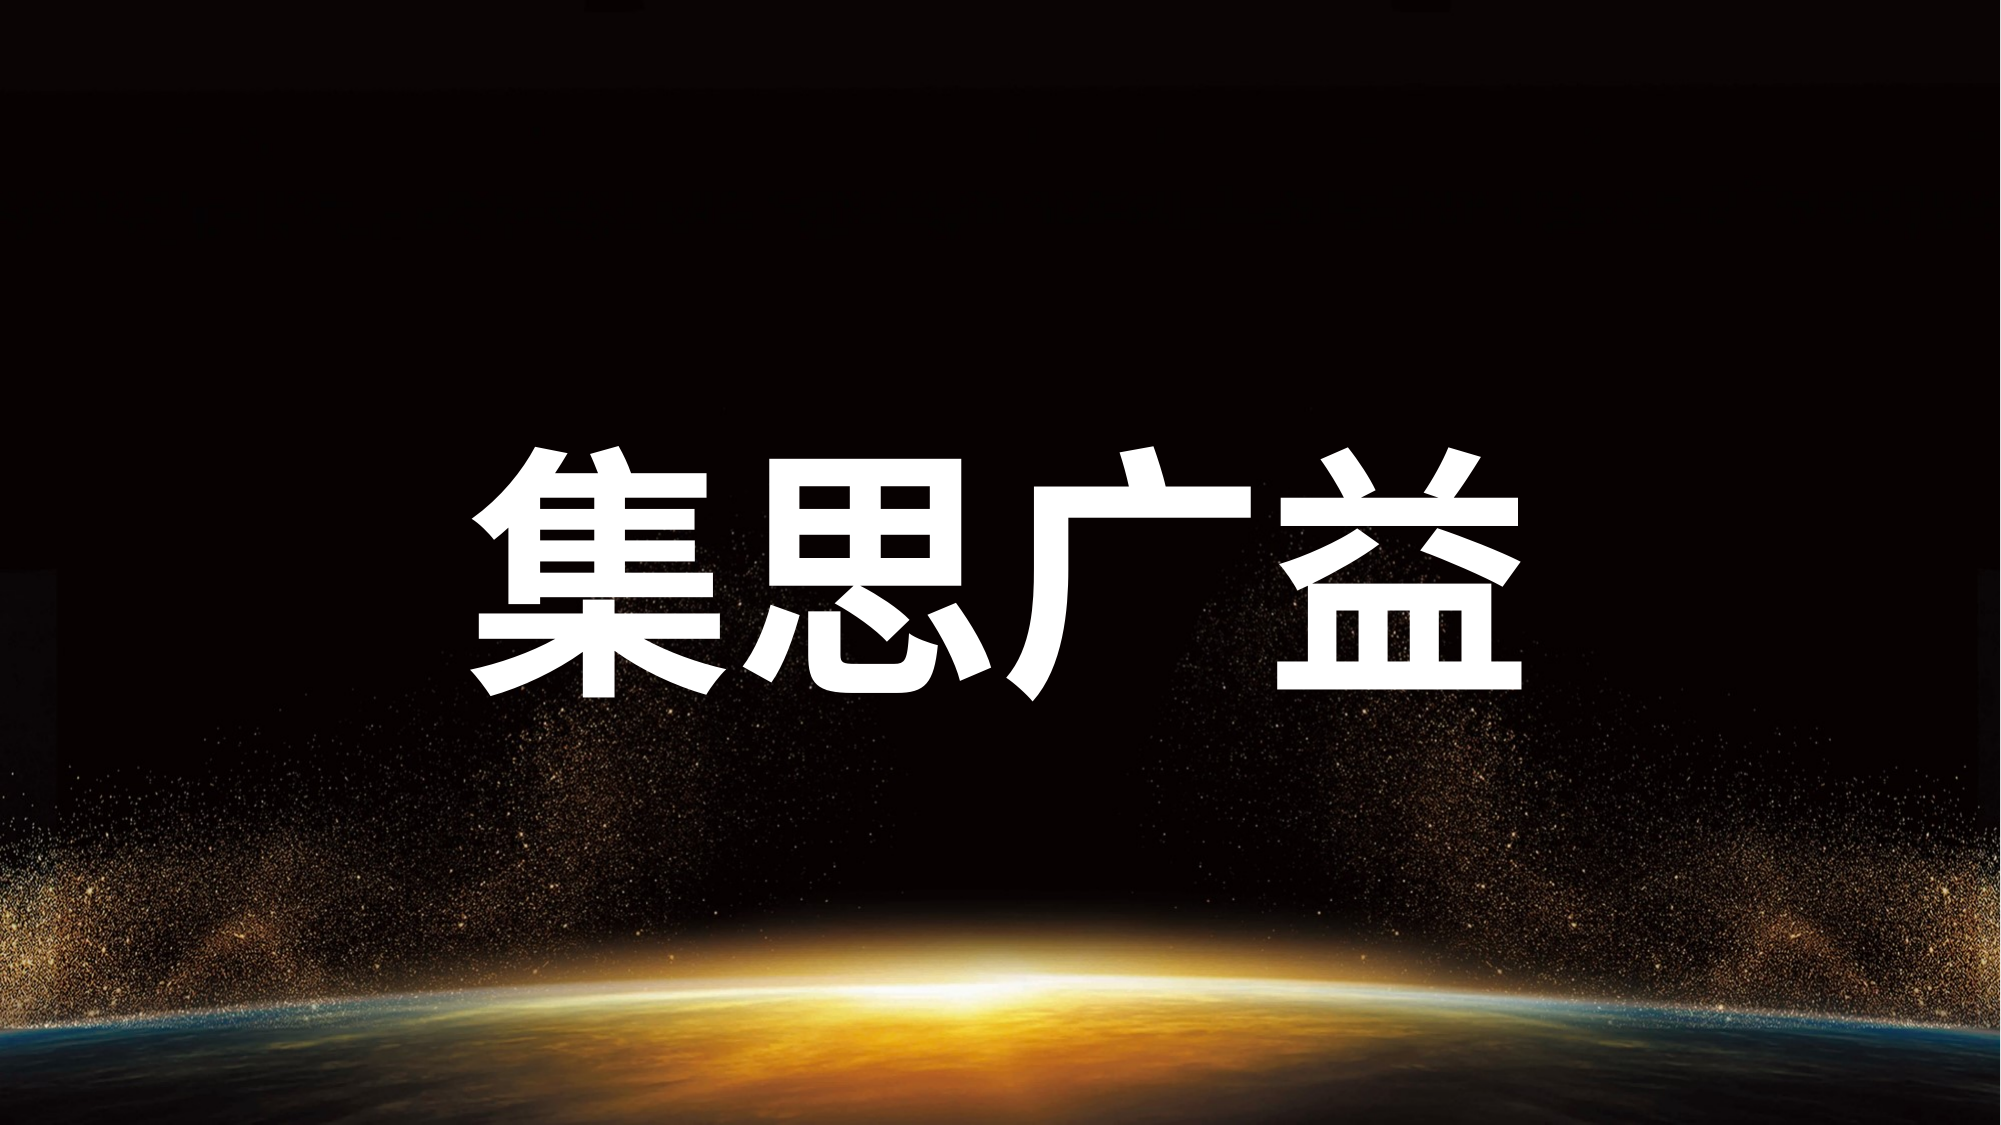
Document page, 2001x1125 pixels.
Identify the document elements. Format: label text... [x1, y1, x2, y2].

picture [0, 0, 2001, 1125]
text_box 集思广益 [451, 400, 1549, 736]
